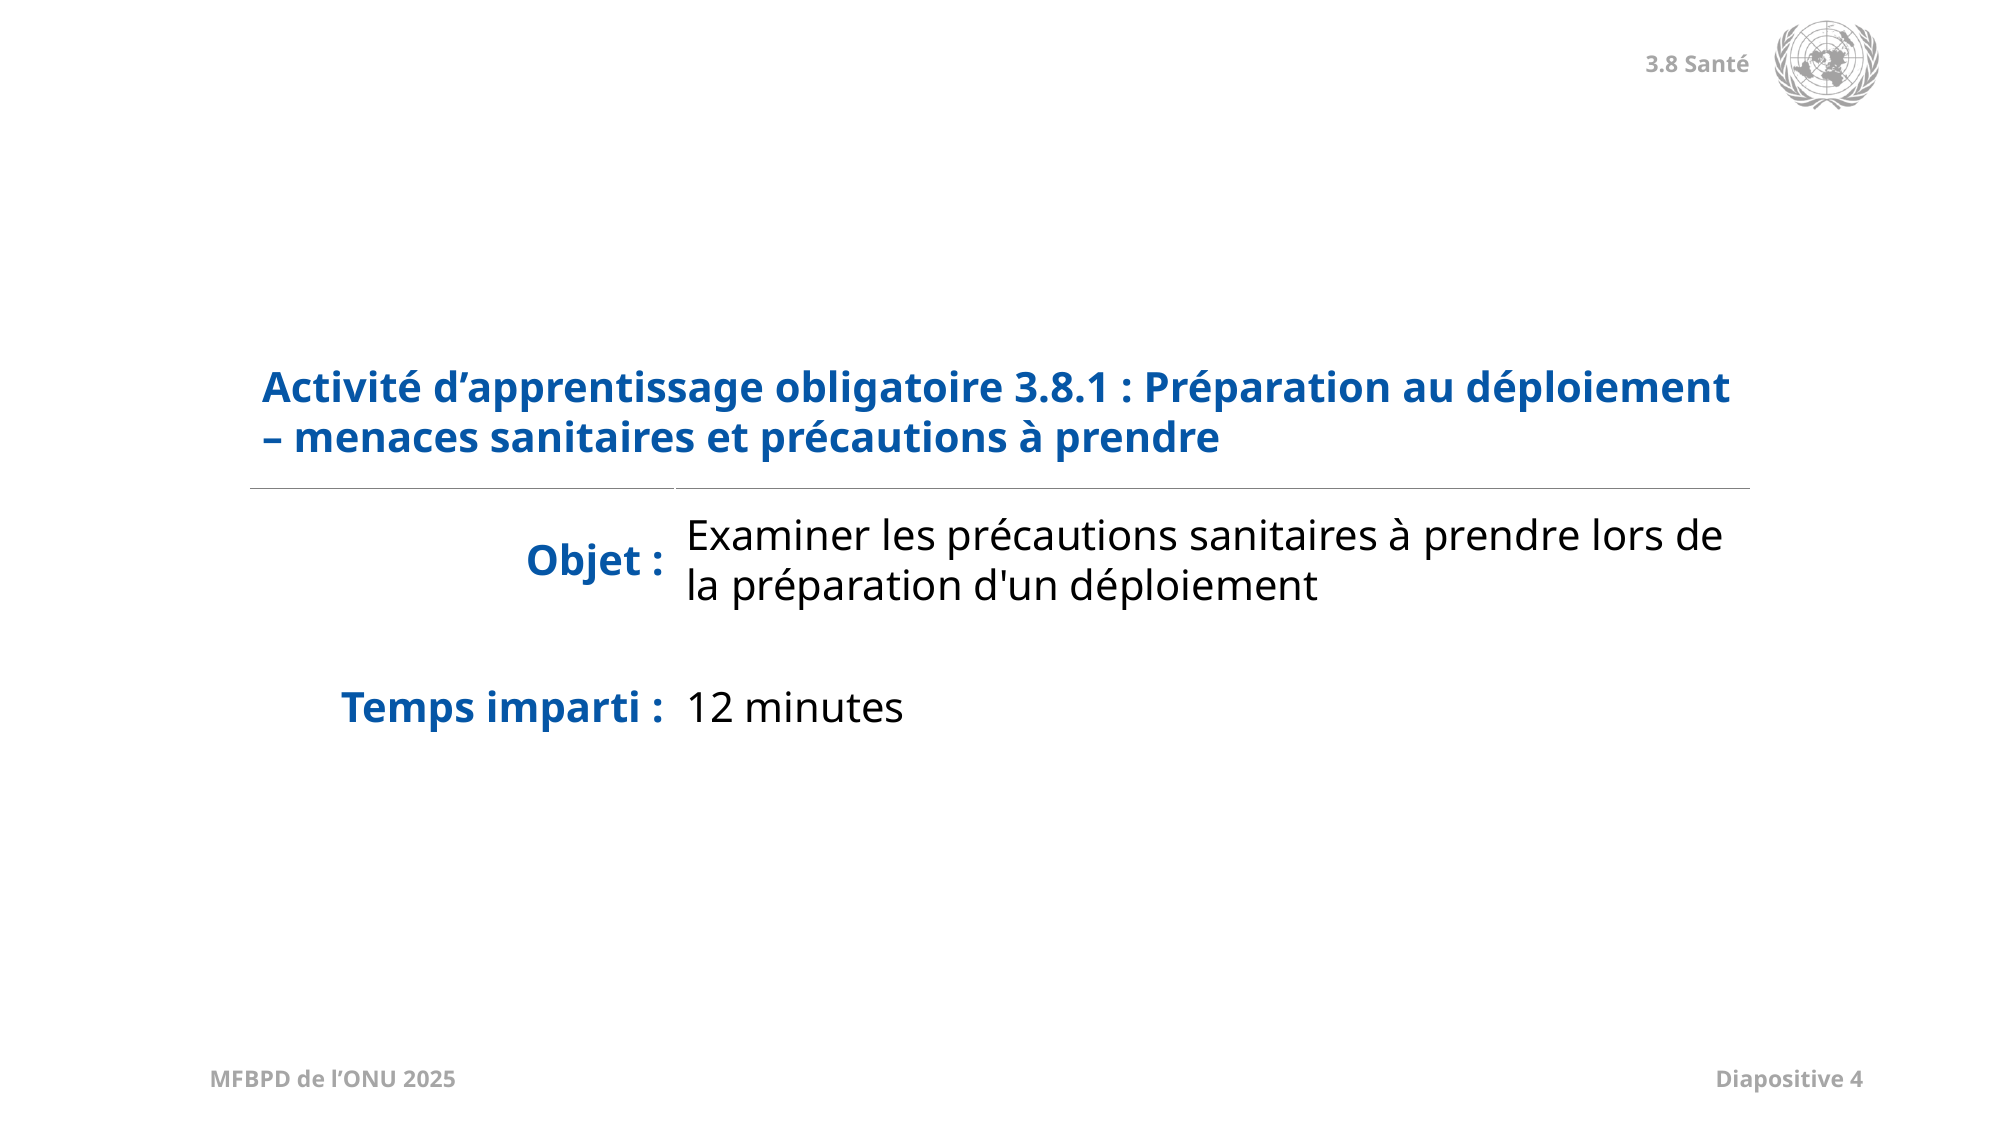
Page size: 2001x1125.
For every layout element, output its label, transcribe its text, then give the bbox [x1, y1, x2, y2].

table_cell Temps imparti : [252, 637, 674, 783]
table_cell Examiner les précautions sanitaires à prendre lors de la préparation d'un déploiement [676, 489, 1748, 635]
table_header Activité d’apprentissage obligatoire 3.8.1 : Préparation au déploiement – menaces sanitaires et précautions à prendre [252, 342, 1748, 488]
table_cell Objet : [252, 489, 674, 635]
table_cell 12 minutes [676, 637, 1748, 783]
